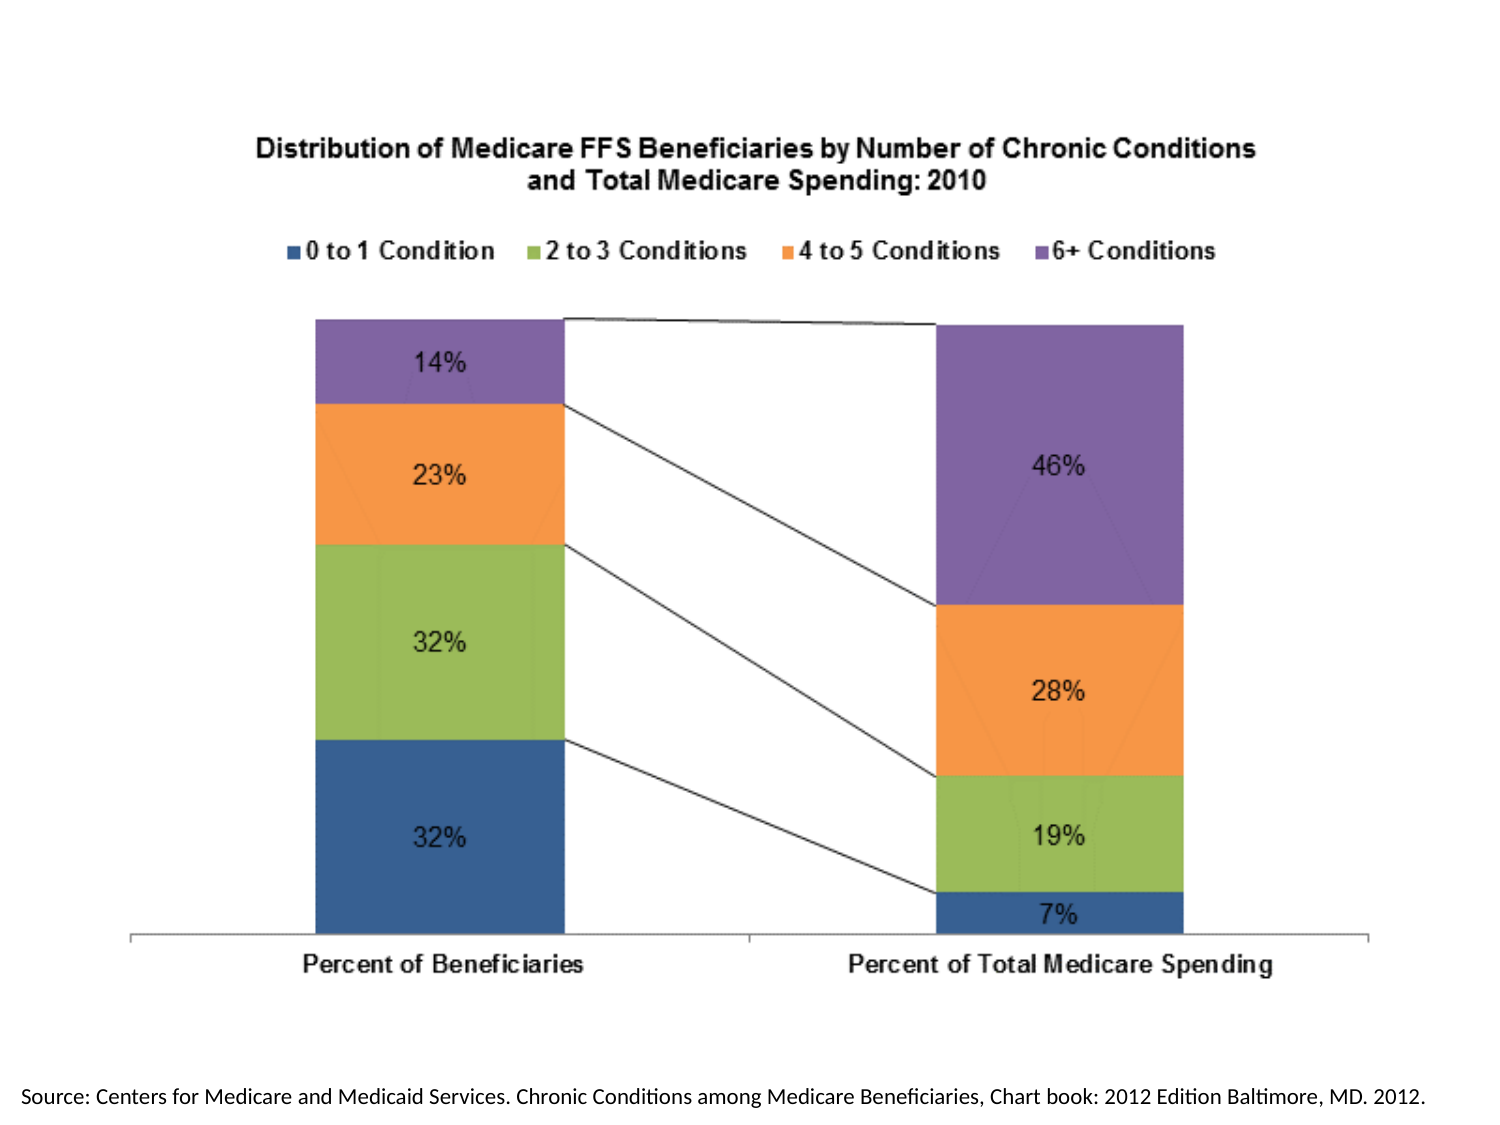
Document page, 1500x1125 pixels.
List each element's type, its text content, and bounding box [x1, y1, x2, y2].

footer Source: Centers for Medicare and Medicaid Services. Chronic Conditions among Medicare Beneficiaries, Chart book: 2012 Edition Baltimore, MD. 2012. [0, 1065, 1450, 1125]
picture [103, 87, 1397, 1007]
